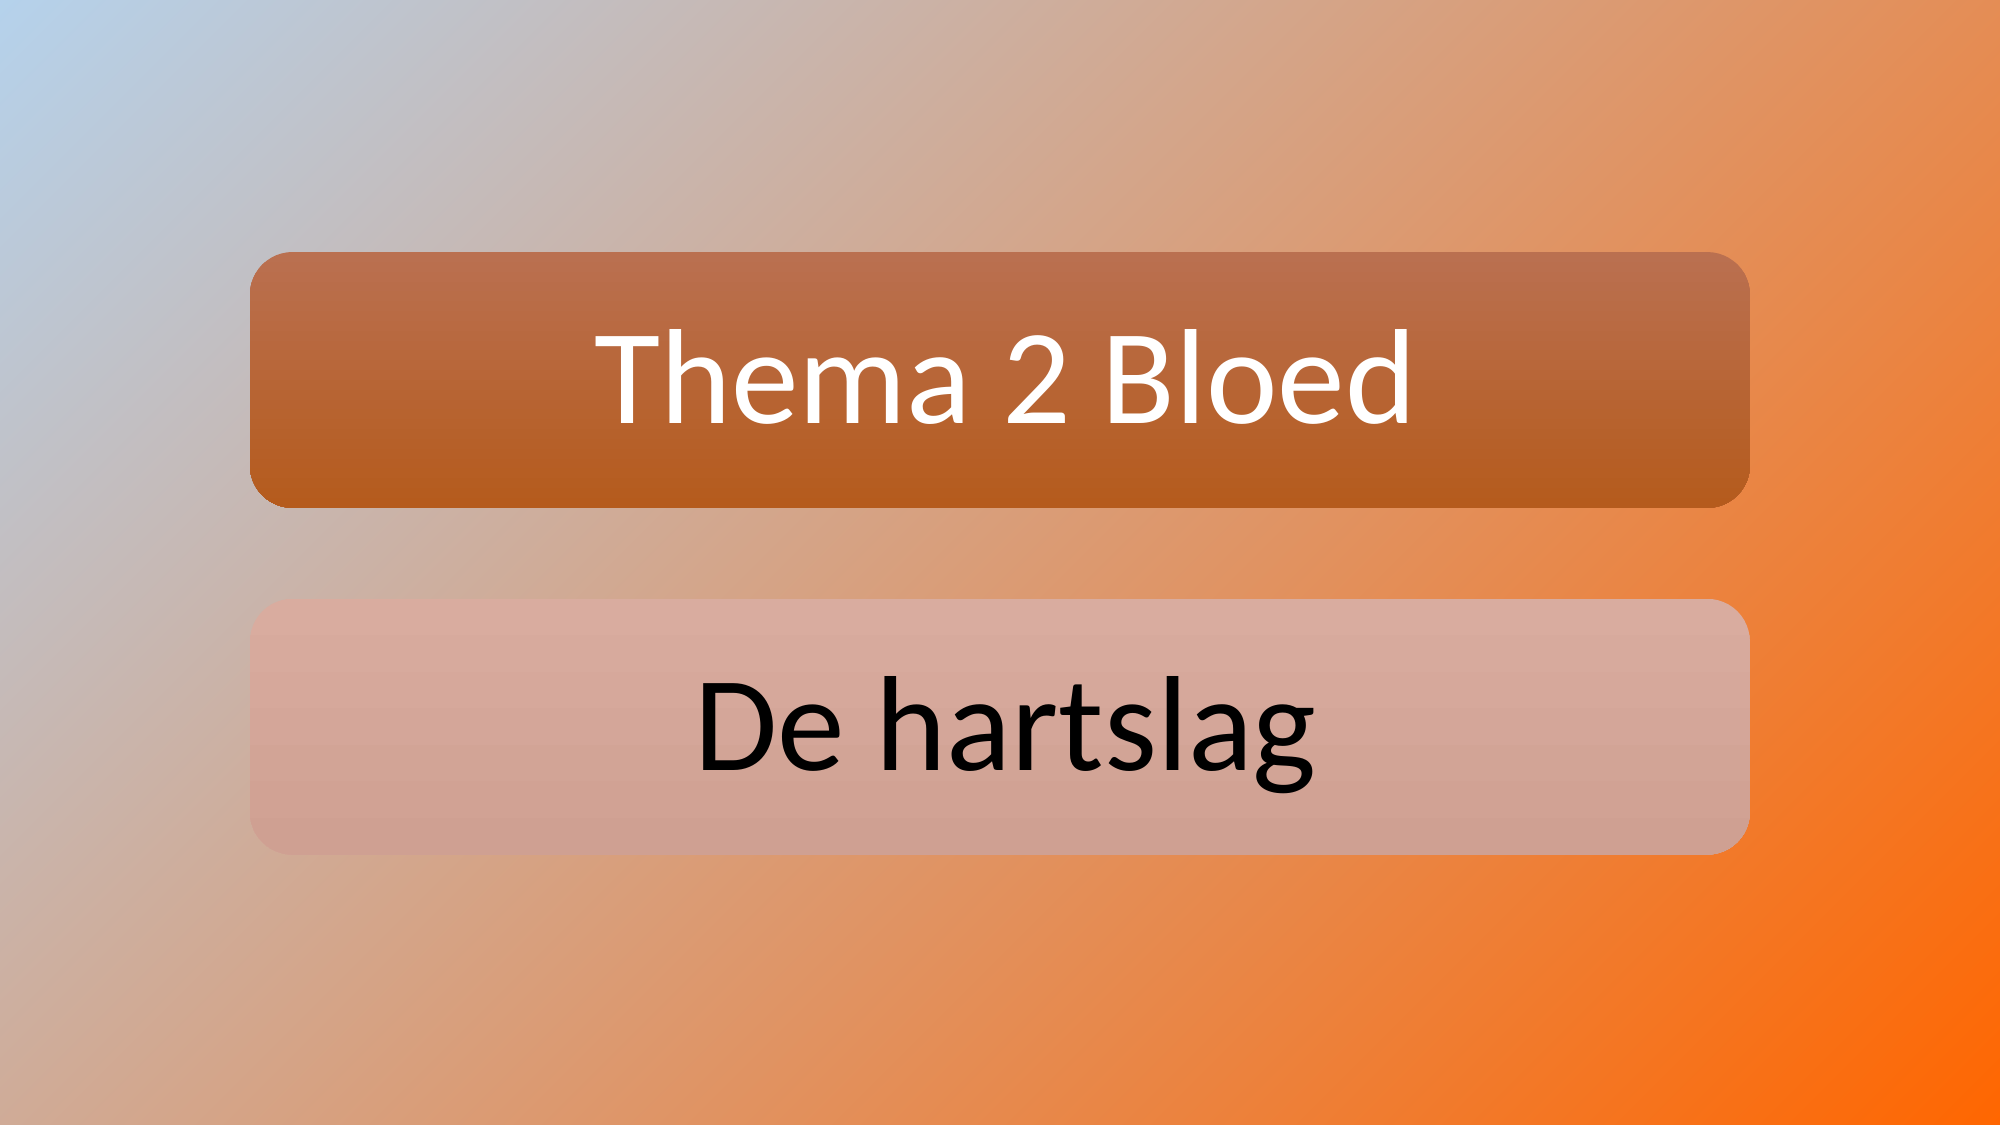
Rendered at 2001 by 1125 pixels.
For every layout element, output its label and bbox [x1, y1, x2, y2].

text_box [249, 590, 1750, 863]
text_box [249, 184, 1750, 576]
